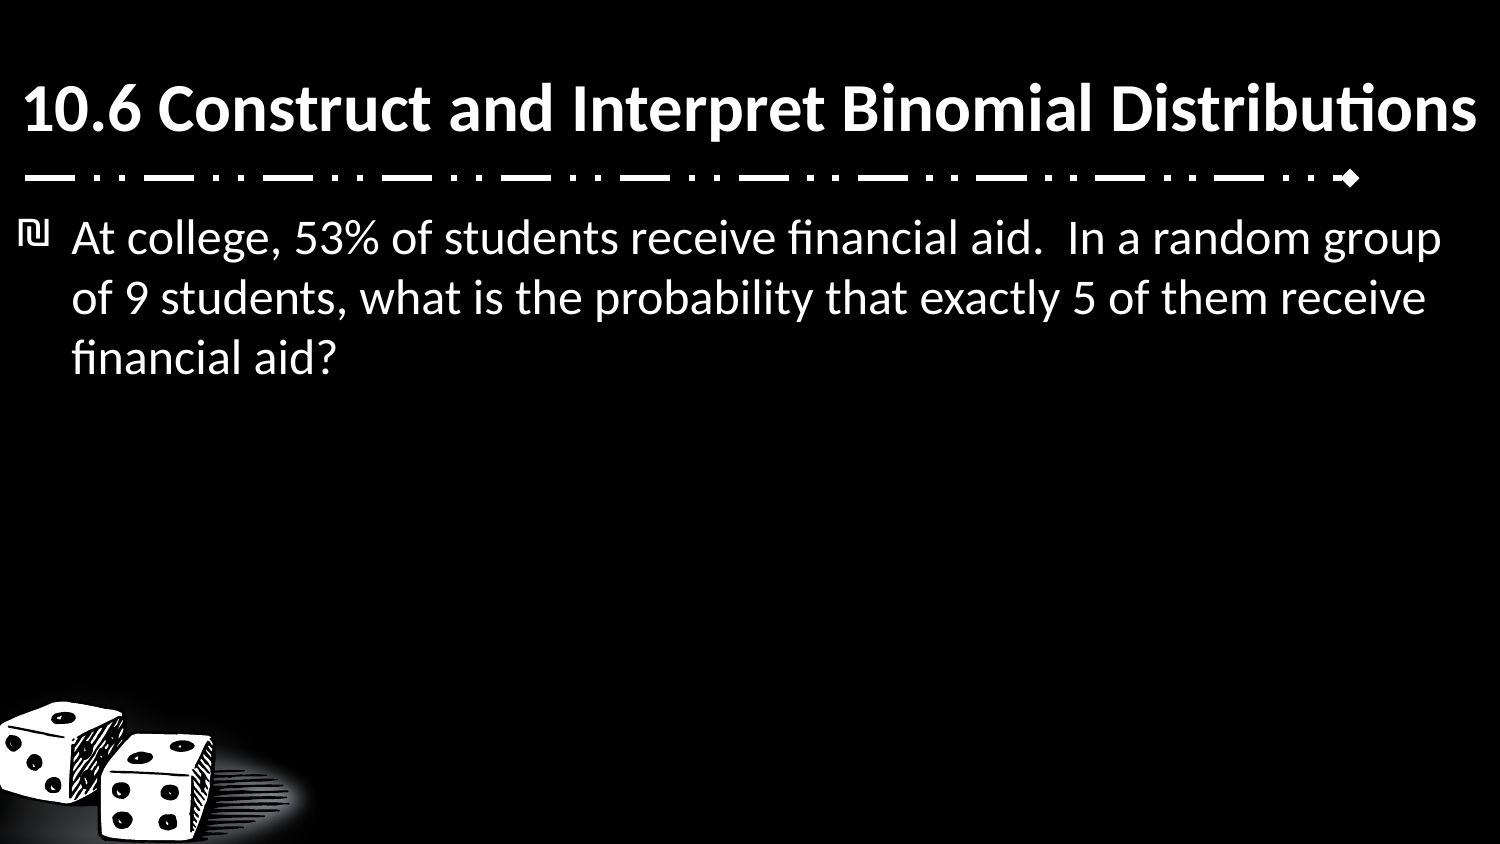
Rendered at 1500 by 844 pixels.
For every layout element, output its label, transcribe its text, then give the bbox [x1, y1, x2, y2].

list At college, 53% of students receive financial aid. In a random group of 9 students, what is the probability that exactly 5 of them receive financial aid? [0, 196, 1500, 754]
title 10.6 Construct and Interpret Binomial Distributions [0, 33, 1500, 175]
